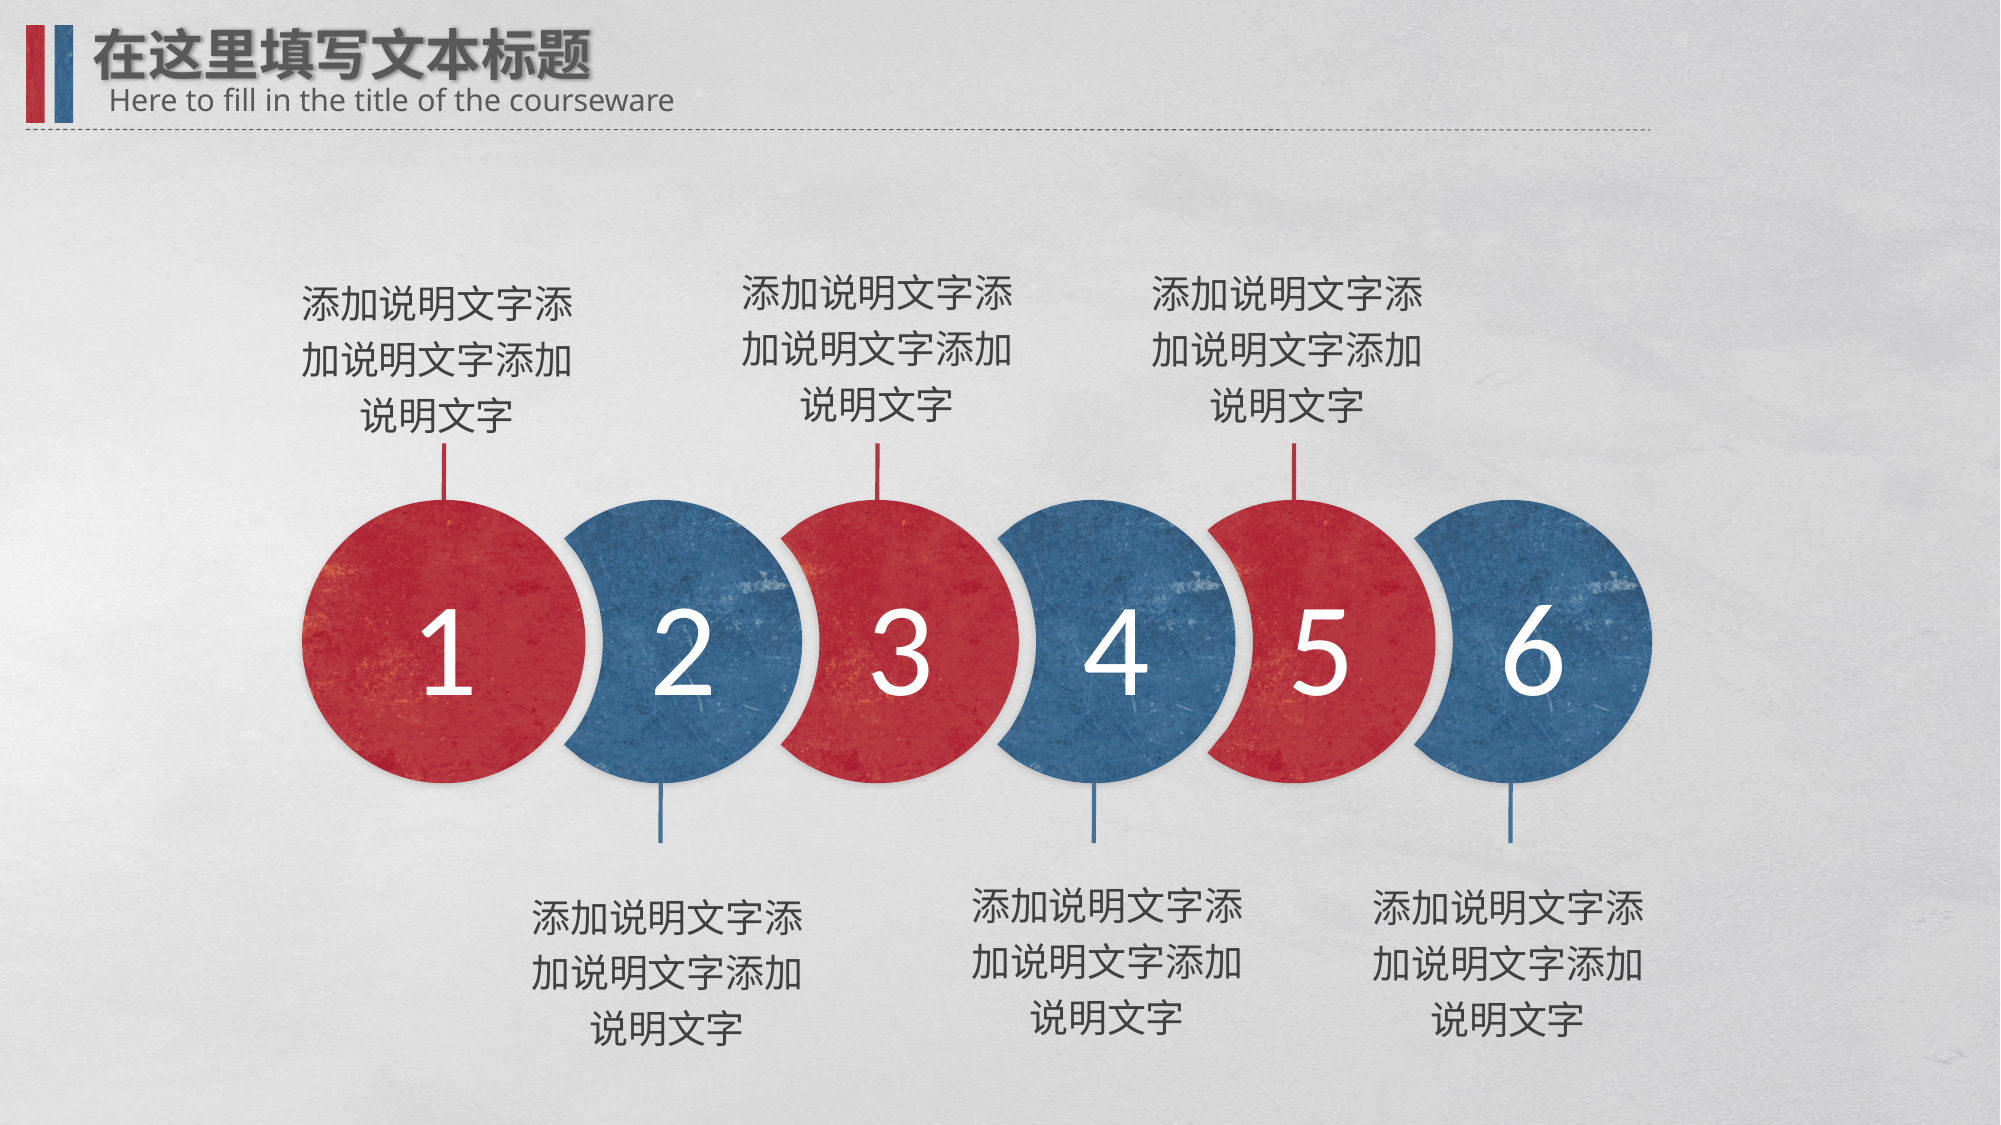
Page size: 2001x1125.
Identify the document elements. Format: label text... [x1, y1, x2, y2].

text_box 添加说明文字添加说明文字添加说明文字 [267, 263, 607, 446]
text_box Here to fill in the title of the courseware [93, 73, 690, 125]
text_box 3 [780, 499, 1019, 784]
text_box 2 [563, 499, 803, 784]
text_box [25, 25, 46, 124]
picture [0, 0, 2001, 1125]
text_box 在这里填写文本标题 [78, 12, 787, 95]
text_box [54, 25, 74, 124]
text_box 添加说明文字添加说明文字添加说明文字 [707, 251, 1047, 435]
text_box 添加说明文字添加说明文字添加说明文字 [1338, 866, 1678, 1050]
text_box 添加说明文字添加说明文字添加说明文字 [1118, 253, 1457, 436]
text_box 添加说明文字添加说明文字添加说明文字 [937, 865, 1277, 1048]
text_box 添加说明文字添加说明文字添加说明文字 [497, 876, 837, 1059]
text_box 1 [302, 499, 586, 784]
text_box 6 [1413, 499, 1653, 784]
text_box 5 [1207, 499, 1436, 784]
text_box 4 [997, 499, 1236, 784]
